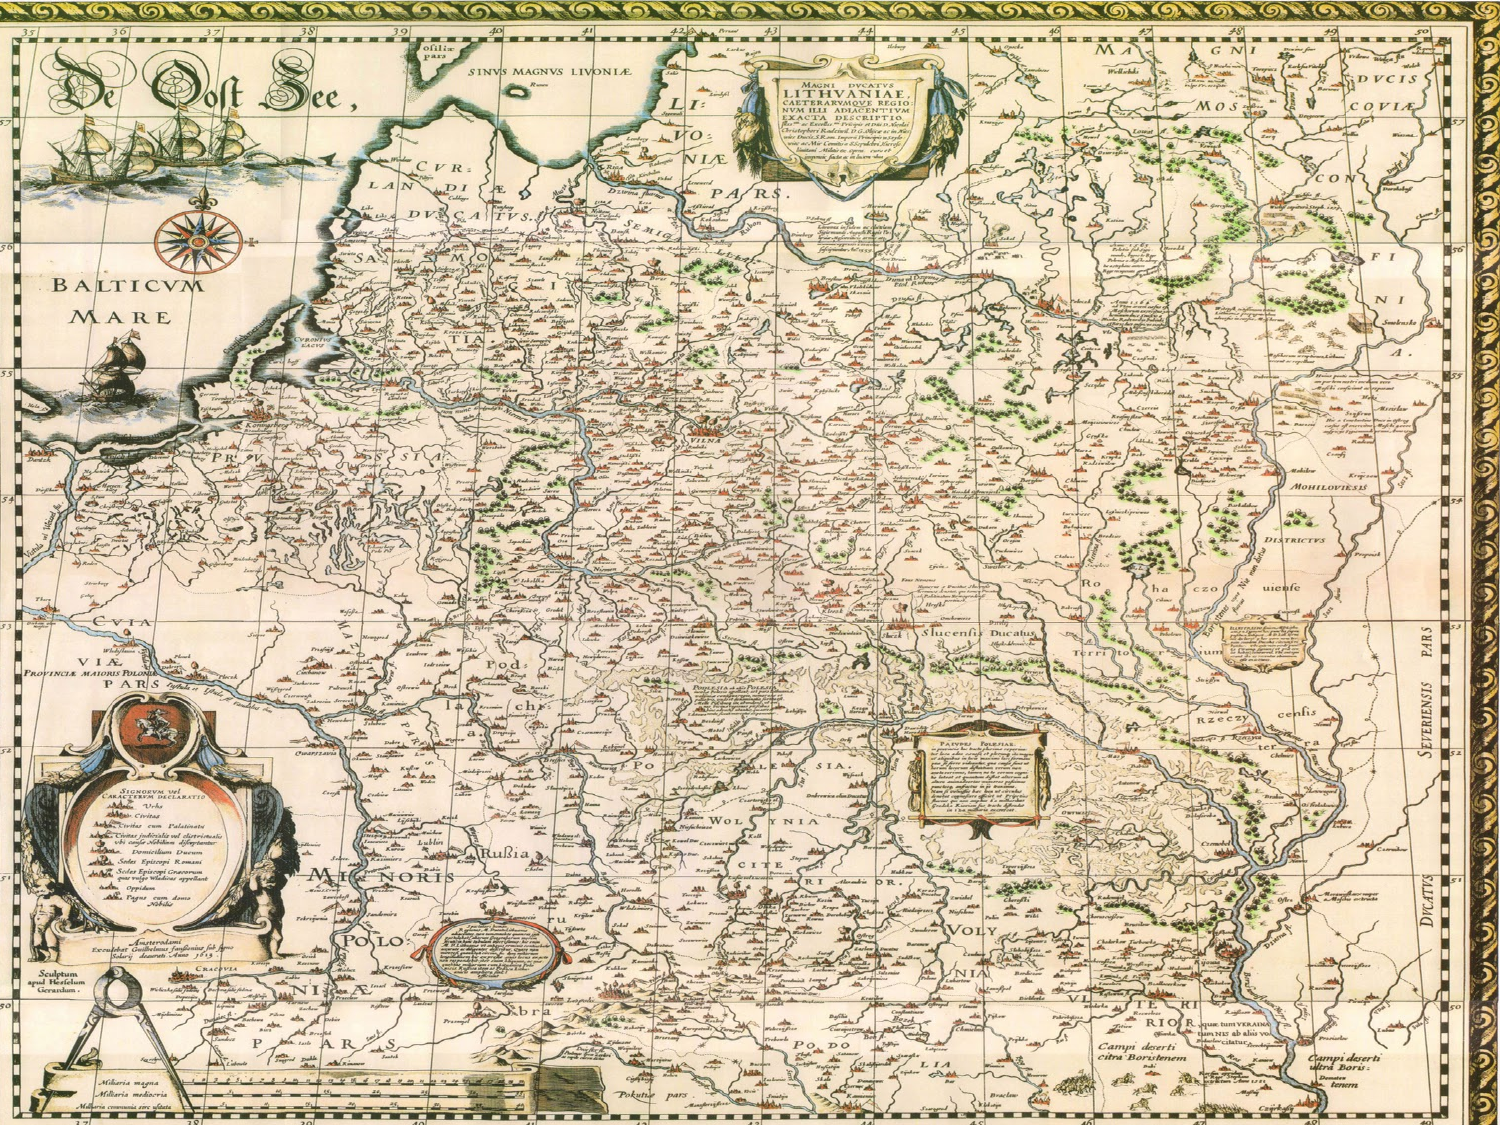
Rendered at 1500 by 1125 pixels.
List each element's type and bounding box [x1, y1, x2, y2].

list [0, 0, 1500, 1125]
